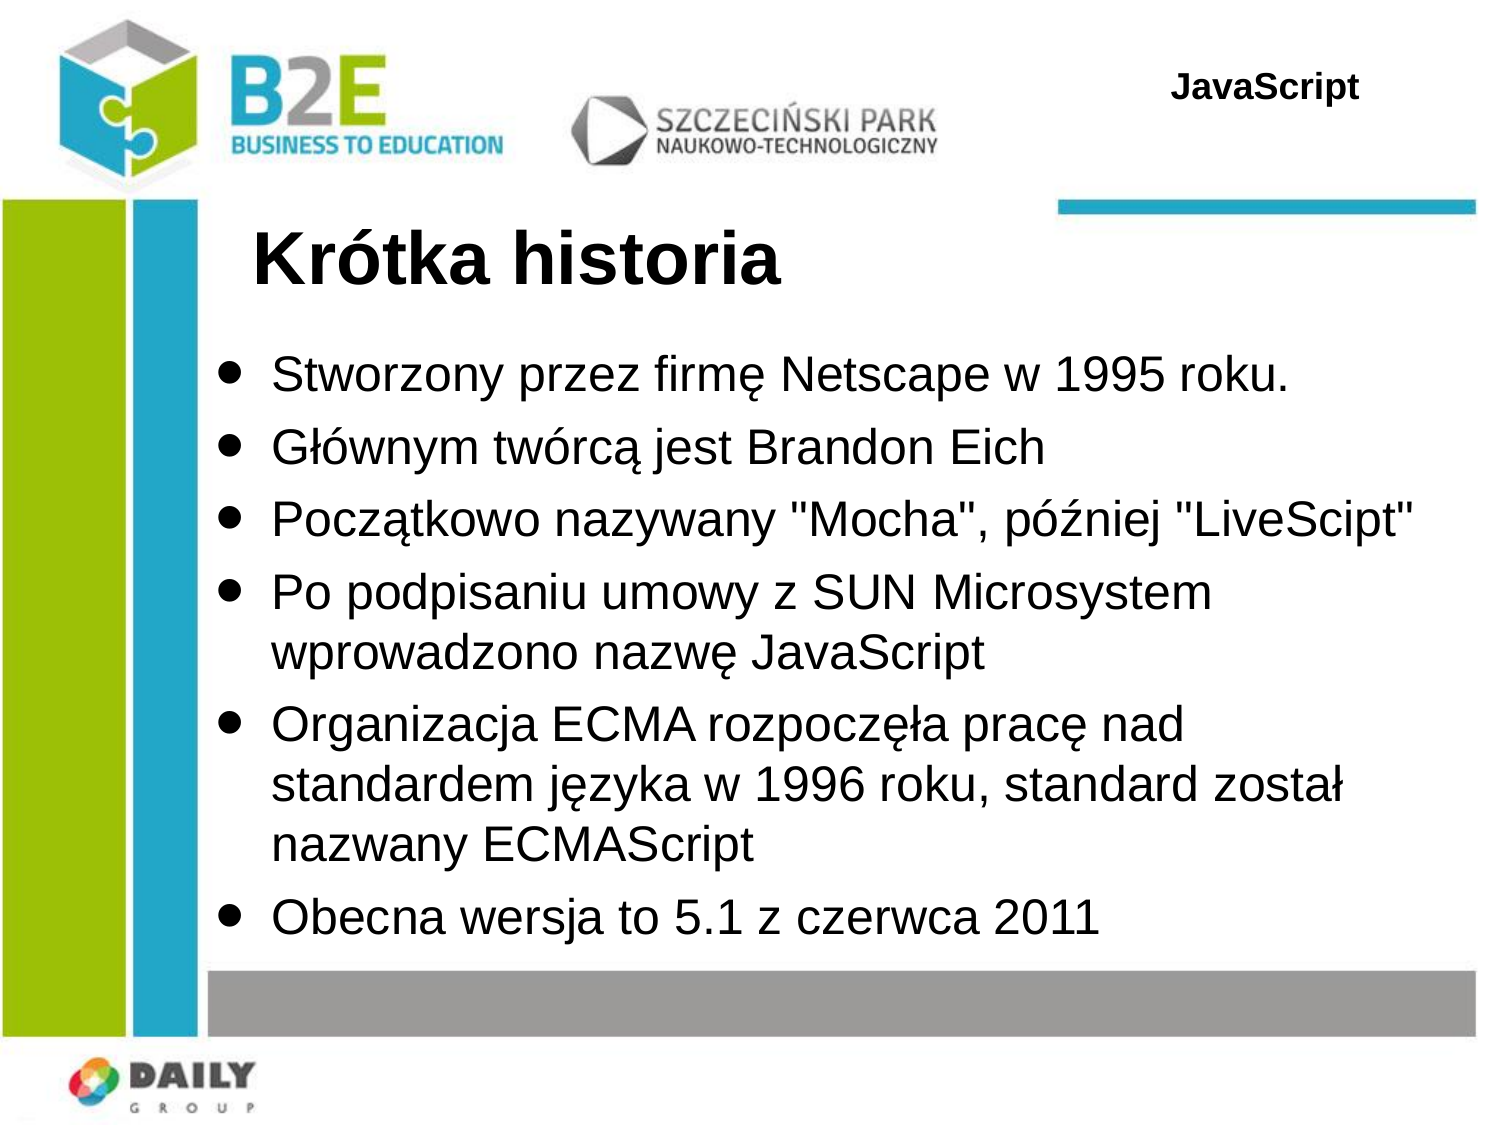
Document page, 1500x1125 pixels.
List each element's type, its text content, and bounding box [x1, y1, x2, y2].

text_box JavaScript [1155, 54, 1375, 115]
title Krótka historia [200, 218, 1473, 315]
picture [0, 0, 1500, 1125]
list Stworzony przez firmę Netscape w 1995 roku. Głównym twórcą jest Brandon Eich Początkowo nazywany "Mocha", później "LiveScipt" Po podpisaniu umowy z SUN Microsystem wprowadzono nazwę JavaScript Organizacja ECMA rozpoczęła pracę nad standardem języka w 1996 roku, standard został nazwany ECMAScript Obecna wersja to 5.1 z czerwca 2011 [200, 326, 1473, 966]
